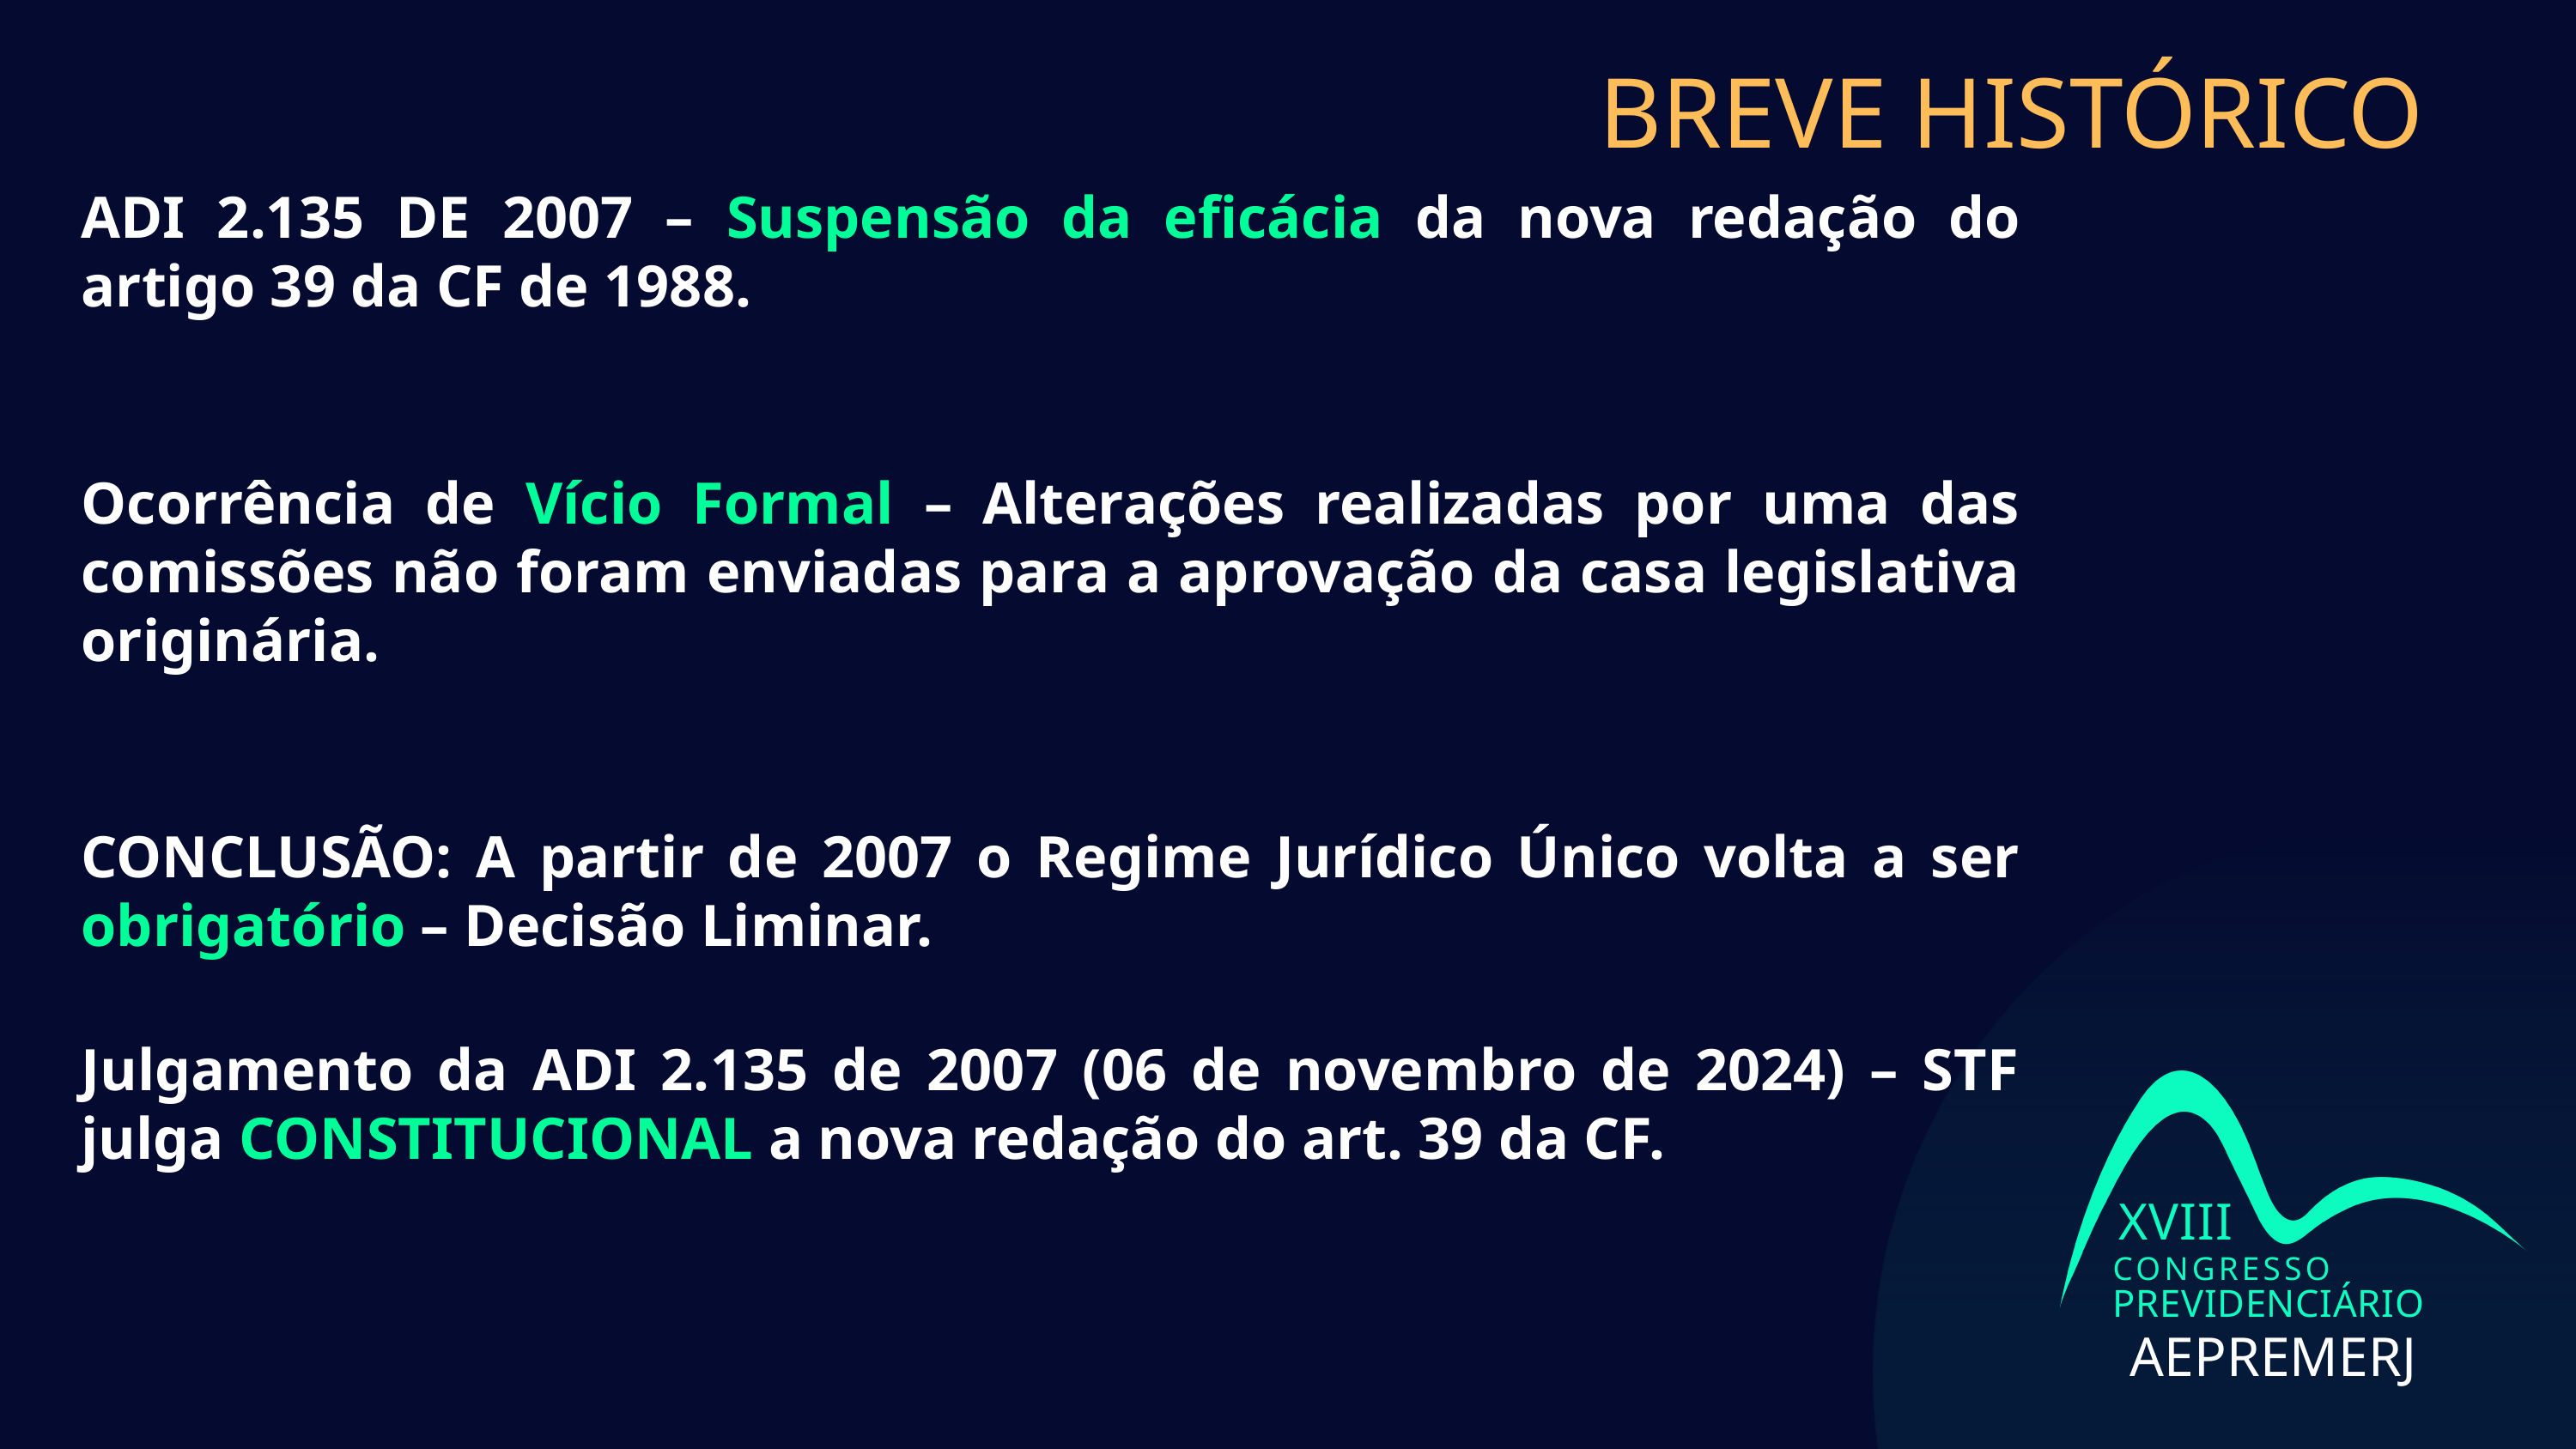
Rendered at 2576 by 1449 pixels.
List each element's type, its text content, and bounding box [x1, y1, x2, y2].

text_box [1873, 815, 2576, 1449]
text_box ADI 2.135 DE 2007 – Suspensão da eficácia da nova redação do artigo 39 da CF de 1988. Ocorrência de Vício Formal – Alterações realizadas por uma das comissões não foram enviadas para a aprovação da casa legislativa originária. CONCLUSÃO: A partir de 2007 o Regime Jurídico Único volta a ser obrigatório – Decisão Liminar. Julgamento da ADI 2.135 de 2007 (06 de novembro de 2024) – STF julga CONSTITUCIONAL a nova redação do art. 39 da CF. [68, 174, 2033, 1316]
text_box BREVE HISTÓRICO [1169, 45, 2437, 148]
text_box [2059, 1070, 2529, 1400]
